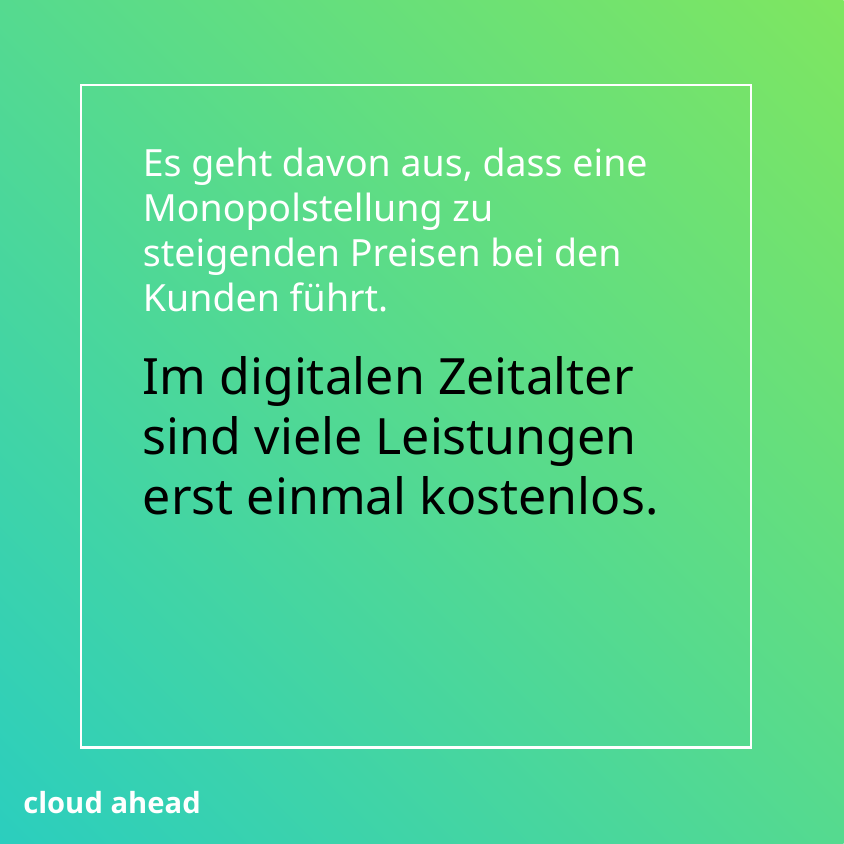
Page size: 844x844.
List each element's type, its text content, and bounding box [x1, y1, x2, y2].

text_box Es geht davon aus, dass eine Monopolstellung zu steigenden Preisen bei den Kunden führt. Im digitalen Zeitalter sind viele Leistungen erst einmal kostenlos. [128, 131, 696, 532]
text_box [80, 84, 752, 749]
